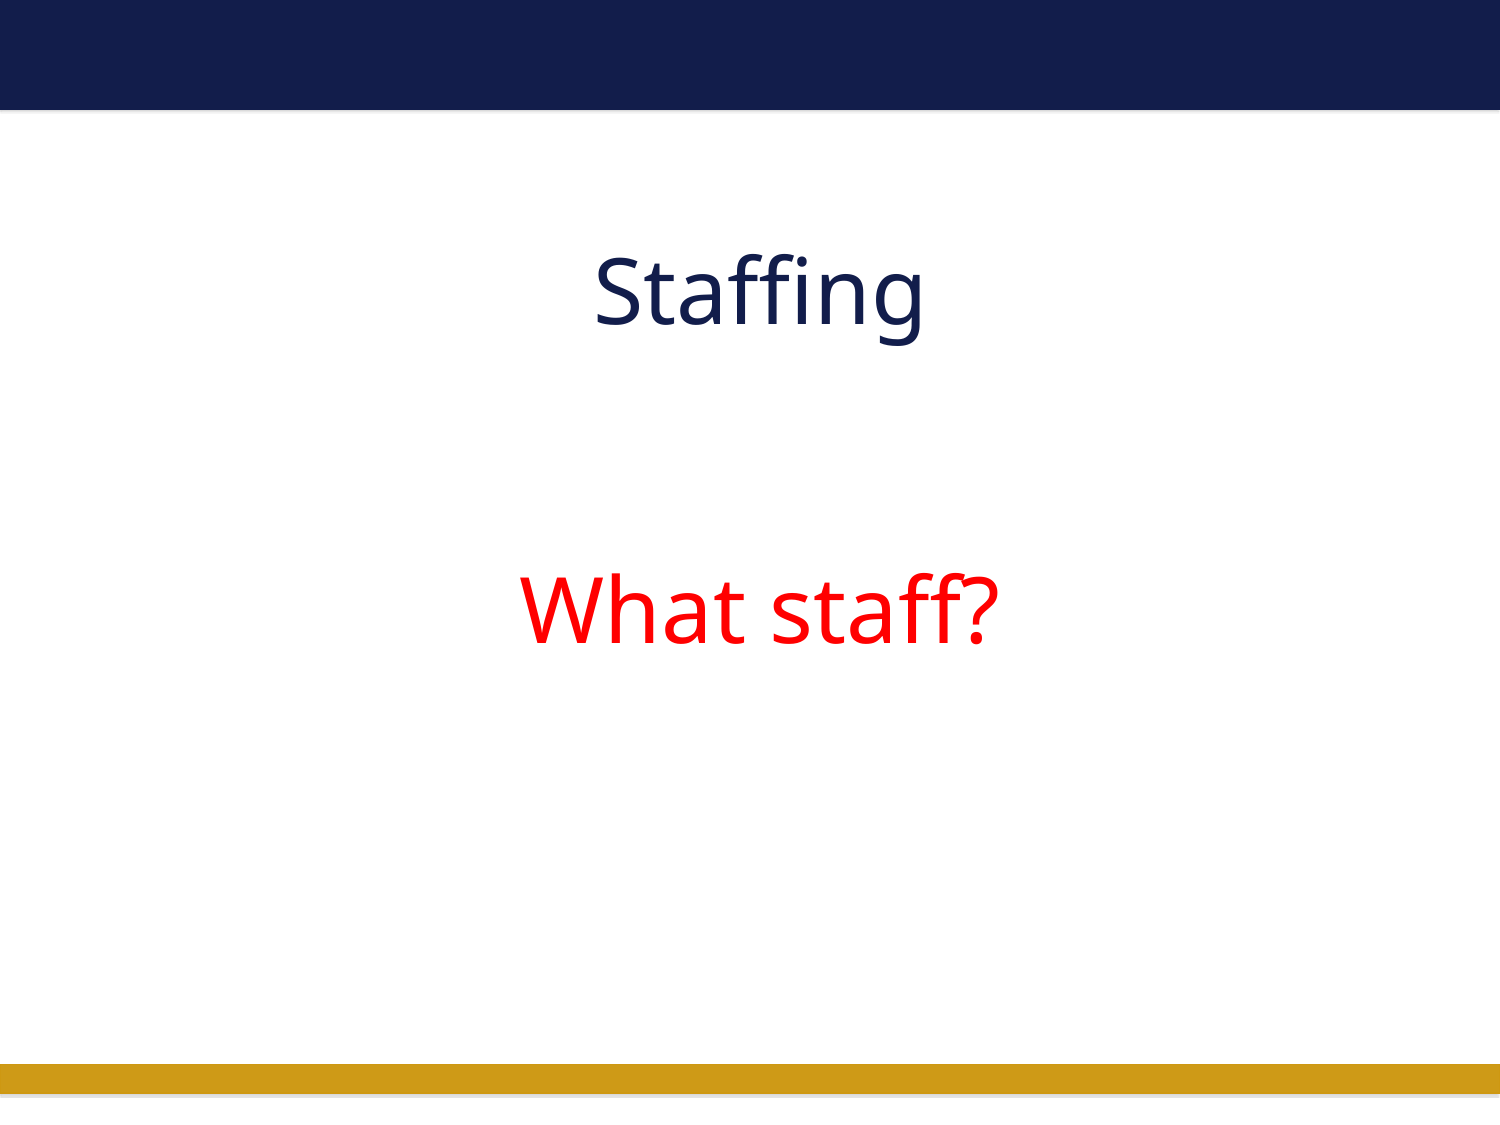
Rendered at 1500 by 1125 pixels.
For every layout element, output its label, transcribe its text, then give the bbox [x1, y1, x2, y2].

list What staff? [95, 544, 1425, 673]
title Staffing [95, 173, 1425, 402]
